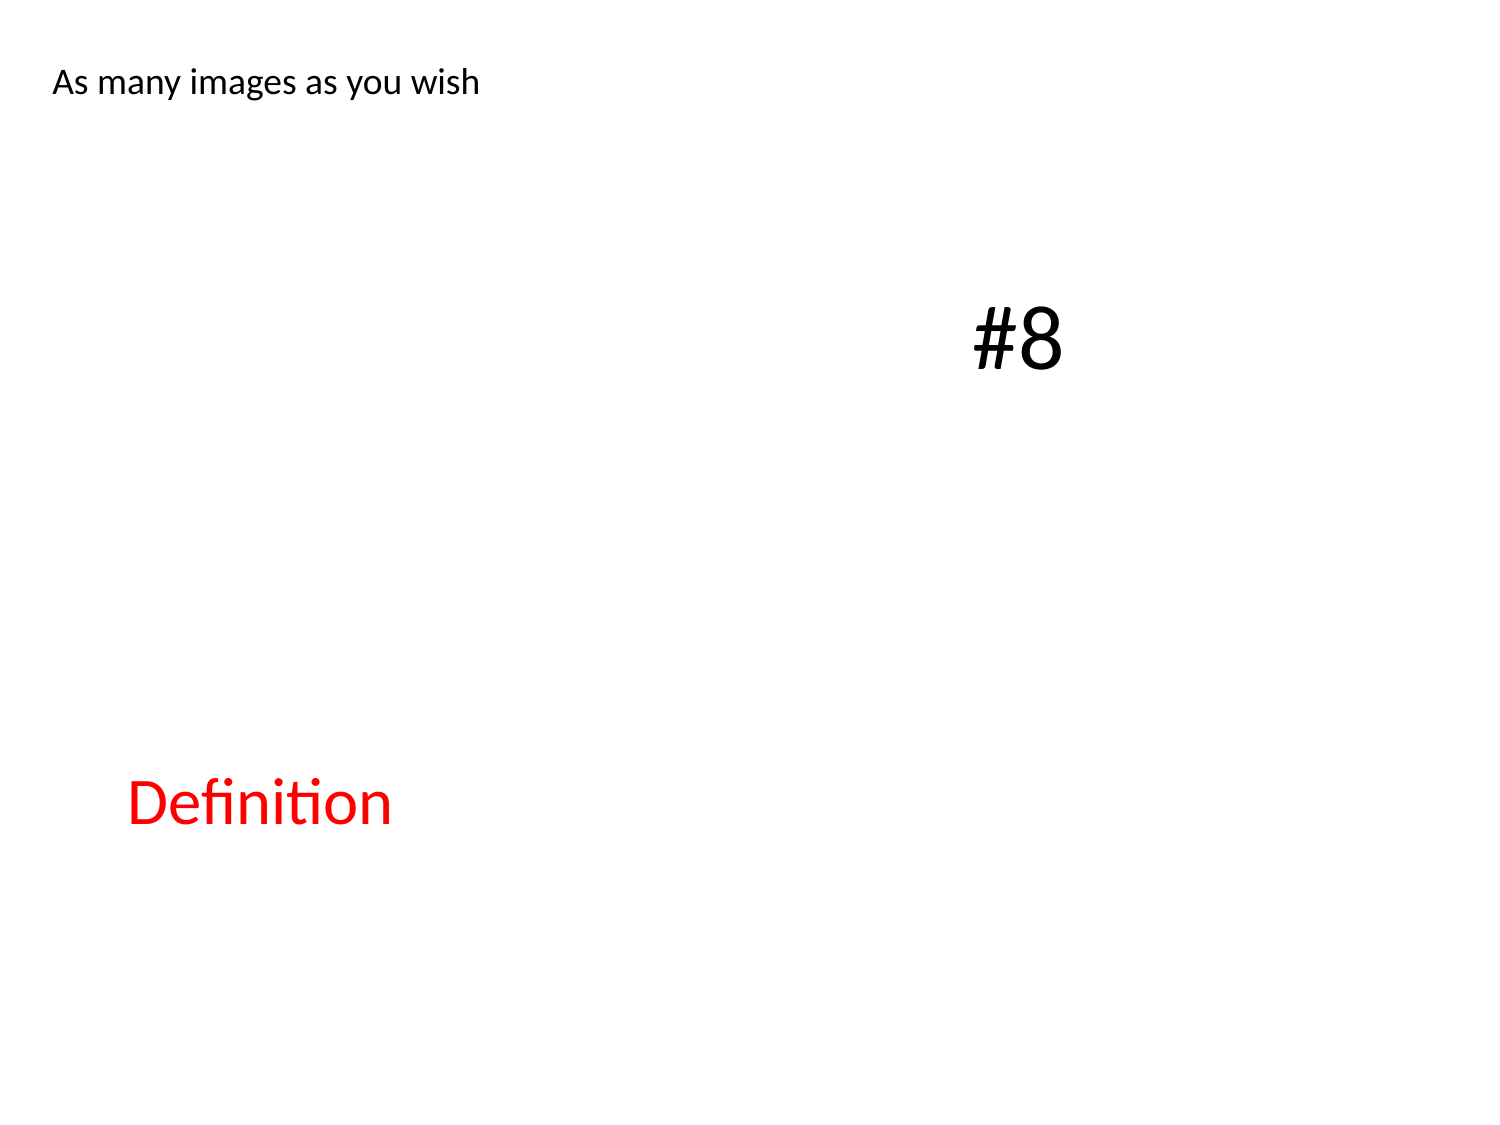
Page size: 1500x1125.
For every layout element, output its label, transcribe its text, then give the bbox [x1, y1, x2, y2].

text_box As many images as you wish [37, 49, 788, 110]
subtitle Definition [112, 750, 1313, 1013]
title #8 [699, 212, 1338, 454]
